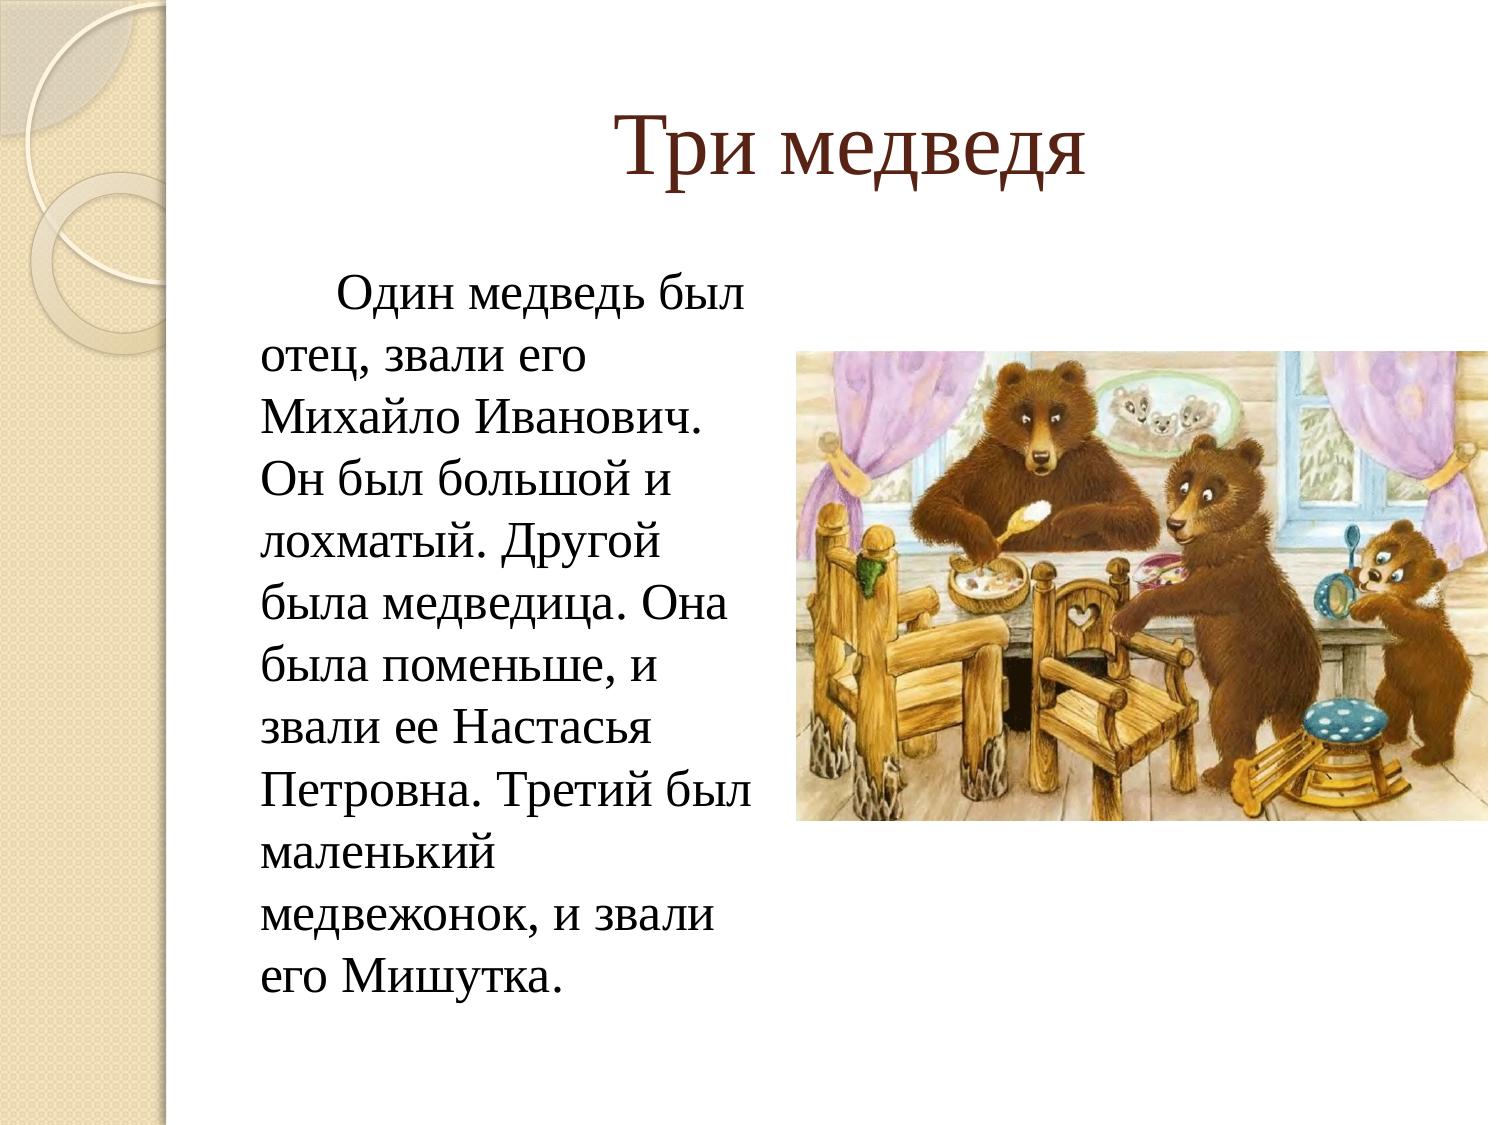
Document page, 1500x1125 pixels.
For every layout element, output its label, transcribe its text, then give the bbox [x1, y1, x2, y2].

list Один медведь был отец, звали его Михайло Иванович. Он был большой и лохматый. Другой была медведица. Она была поменьше, и звали ее Настасья Петровна. Третий был маленький медвежонок, и звали его Мишутка. [187, 249, 786, 1015]
title Три медведя [235, 45, 1466, 233]
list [796, 351, 1488, 821]
